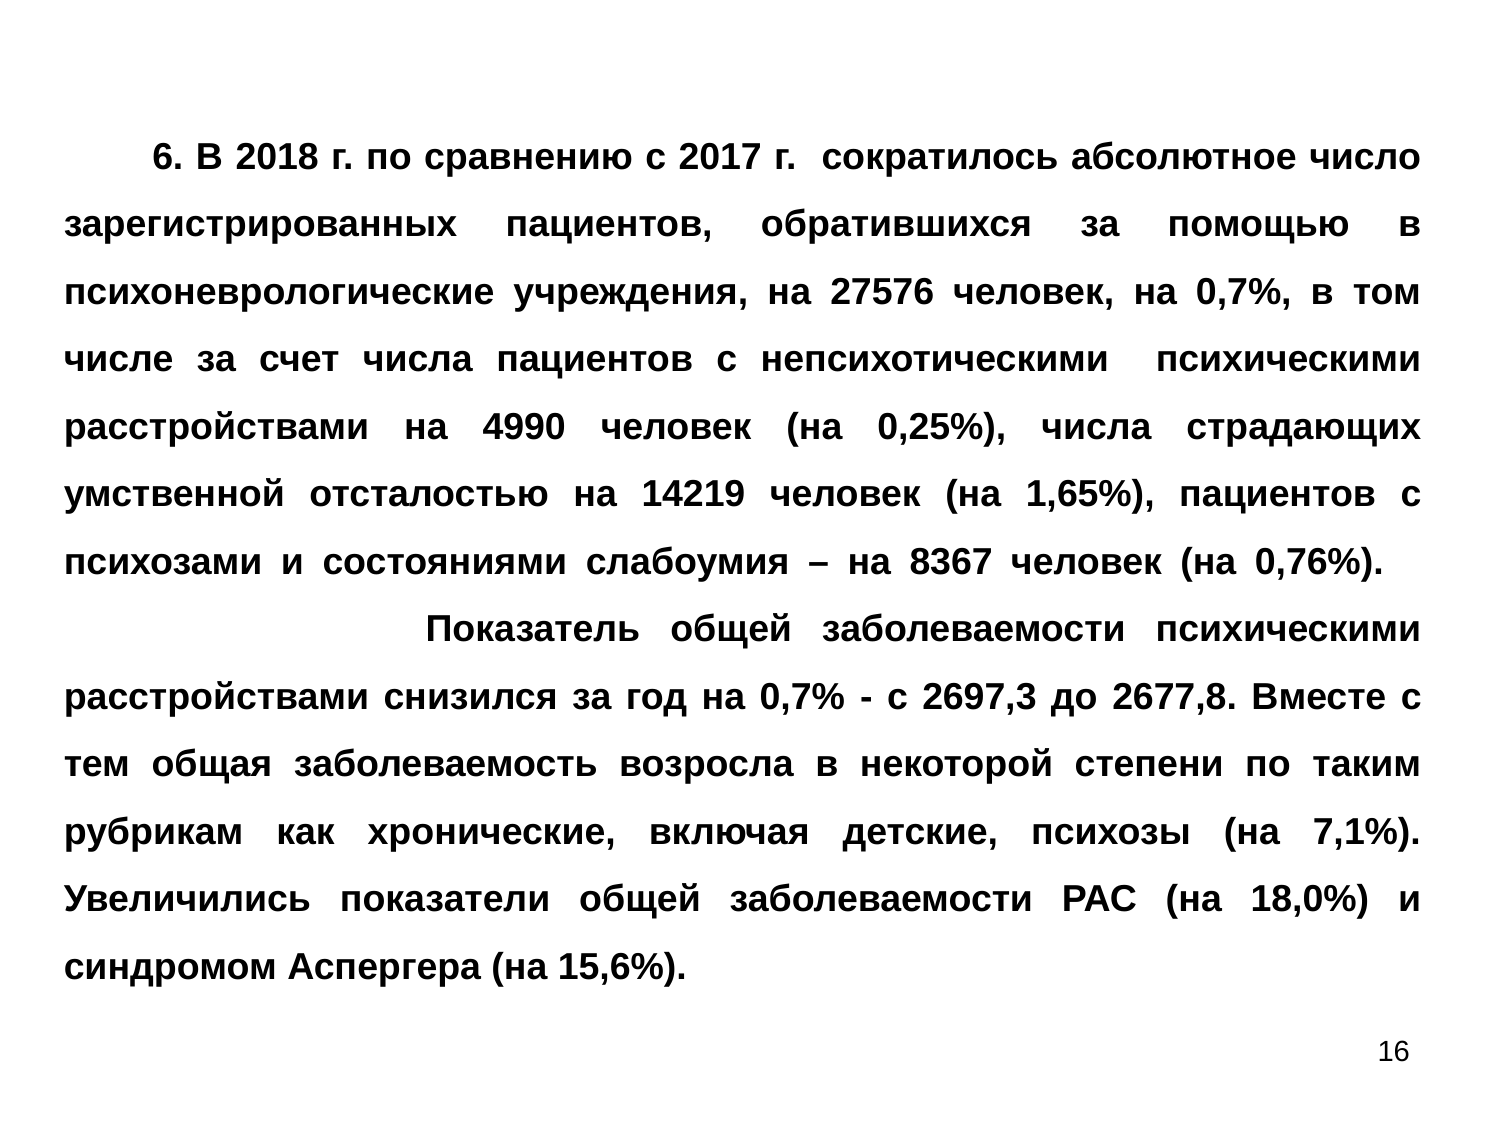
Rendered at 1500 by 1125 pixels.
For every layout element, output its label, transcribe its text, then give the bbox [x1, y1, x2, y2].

slide_number 16 [1074, 1024, 1425, 1103]
title 6. В 2018 г. по сравнению с 2017 г. сократилось абсолютное число зарегистрированных пациентов, обратившихся за помощью в психоневрологические учреждения, на 27576 человек, на 0,7%, в том числе за счет числа пациентов с непсихотическими психическими расстройствами на 4990 человек (на 0,25%), числа страдающих умственной отсталостью на 14219 человек (на 1,65%), пациентов с психозами и состояниями слабоумия – на 8367 человек (на 0,76%). Показатель общей заболеваемости психическими расстройствами снизился за год на 0,7% - c 2697,3 до 2677,8. Вместе с тем общая заболеваемость возросла в некоторой степени по таким рубрикам как хронические, включая детские, психозы (на 7,1%). Увеличились показатели общей заболеваемости РАС (на 18,0%) и синдромом Аспергера (на 15,6%). [48, 52, 1437, 1043]
